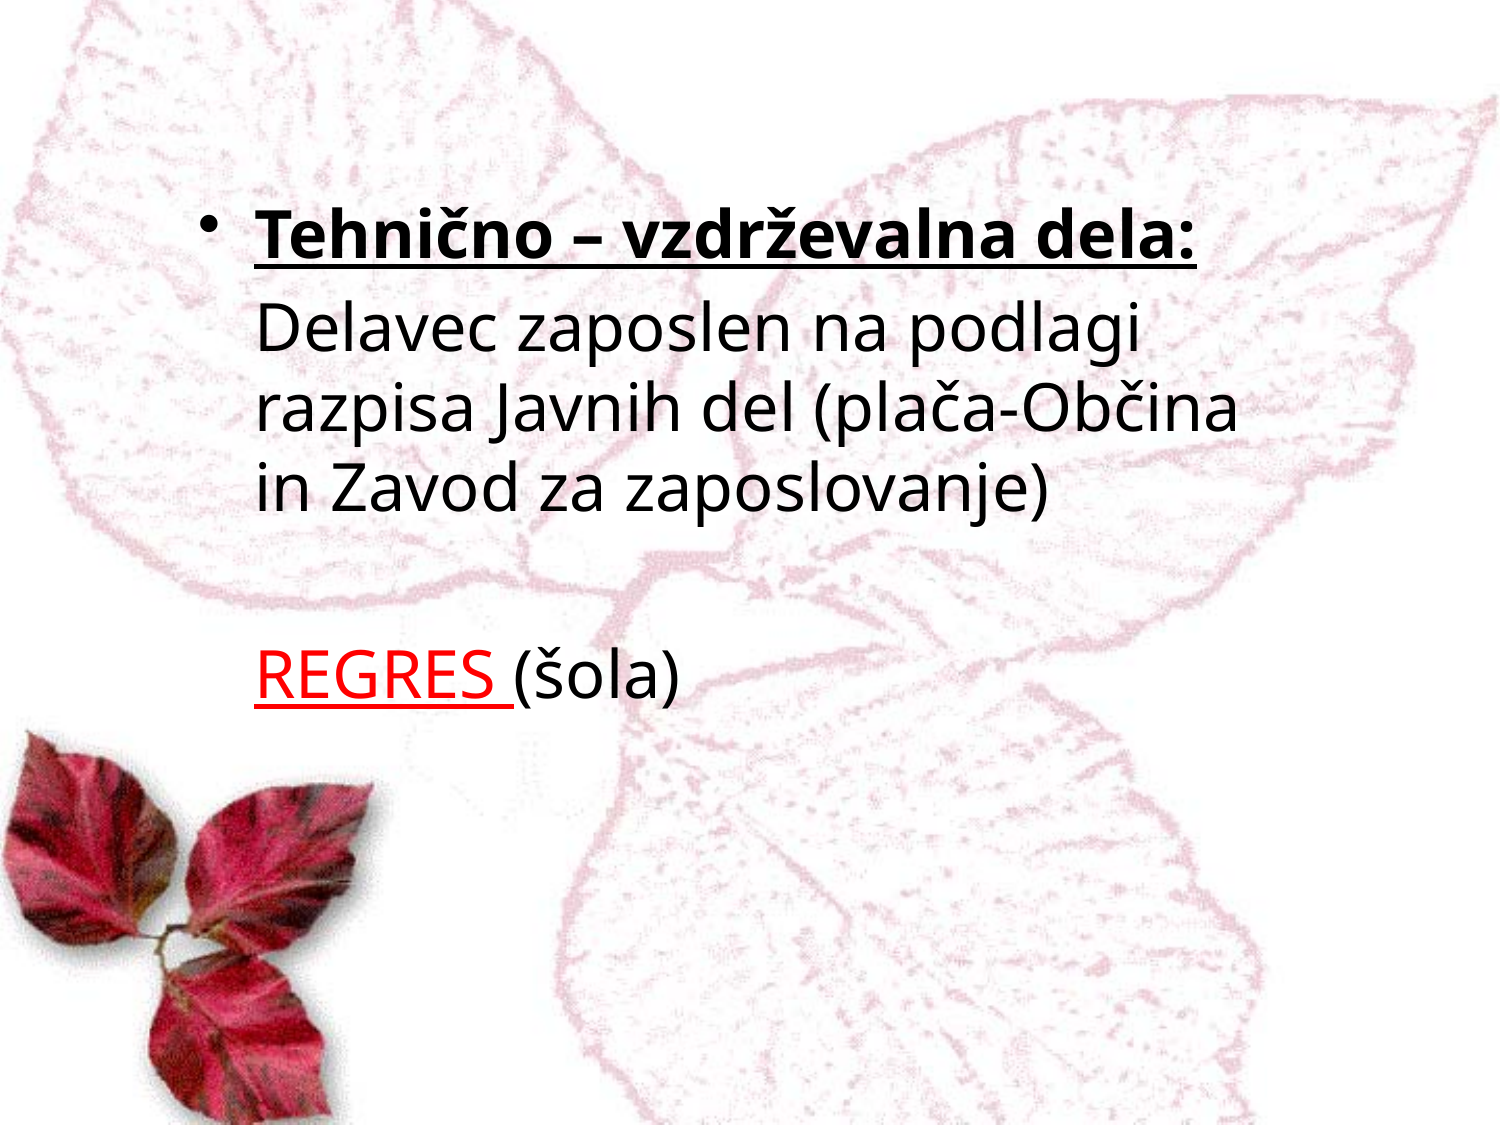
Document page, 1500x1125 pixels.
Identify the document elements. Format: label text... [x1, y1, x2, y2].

list Tehnično – vzdrževalna dela: Delavec zaposlen na podlagi razpisa Javnih del (plača-Občina in Zavod za zaposlovanje) REGRES (šola) [182, 184, 1276, 1001]
picture [0, 0, 1500, 1125]
